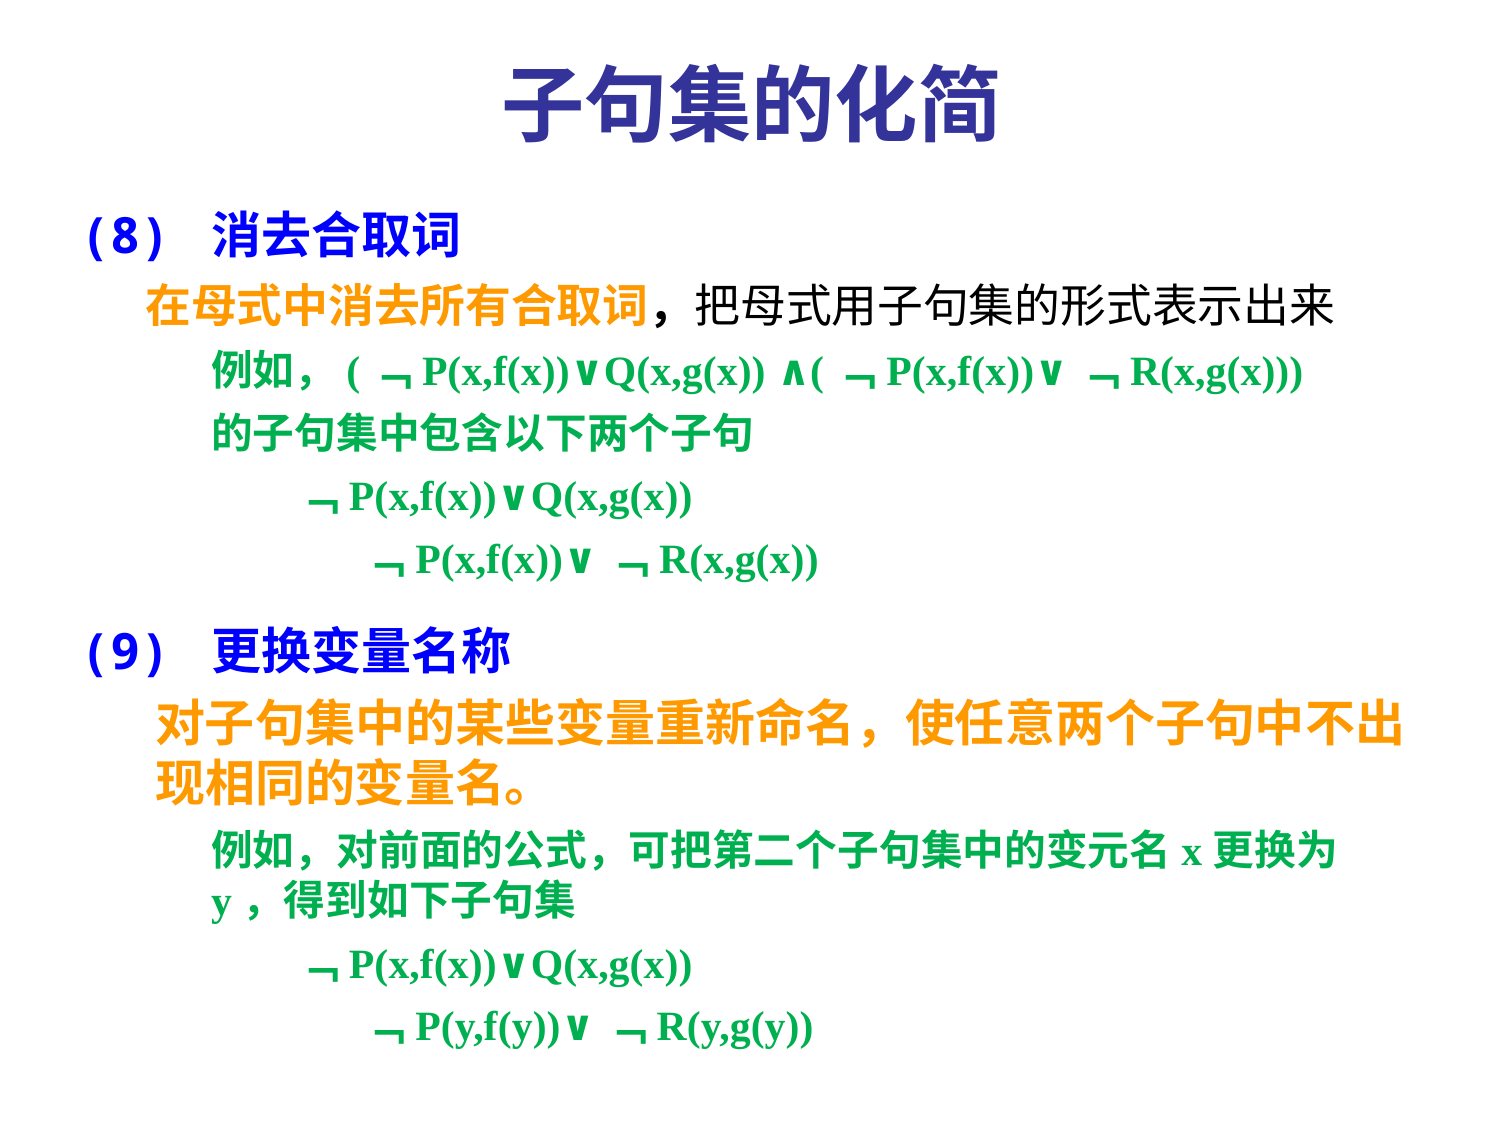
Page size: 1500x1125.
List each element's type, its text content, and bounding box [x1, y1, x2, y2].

list (8) 消去合取词 在母式中消去所有合取词，把母式用子句集的形式表示出来 例如，(﹁P(x,f(x))∨Q(x,g(x)) ∧(﹁P(x,f(x))∨﹁R(x,g(x))) 的子句集中包含以下两个子句 ﹁P(x,f(x))∨Q(x,g(x)) ﹁P(x,f(x))∨﹁R(x,g(x)) (9) 更换变量名称 对子句集中的某些变量重新命名，使任意两个子句中不出现相同的变量名。 例如，对前面的公式，可把第二个子句集中的变元名x更换为y，得到如下子句集 ﹁P(x,f(x))∨Q(x,g(x)) ﹁P(y,f(y))∨﹁R(y,g(y)) [64, 196, 1424, 1094]
title 子句集的化简 [76, 30, 1427, 173]
